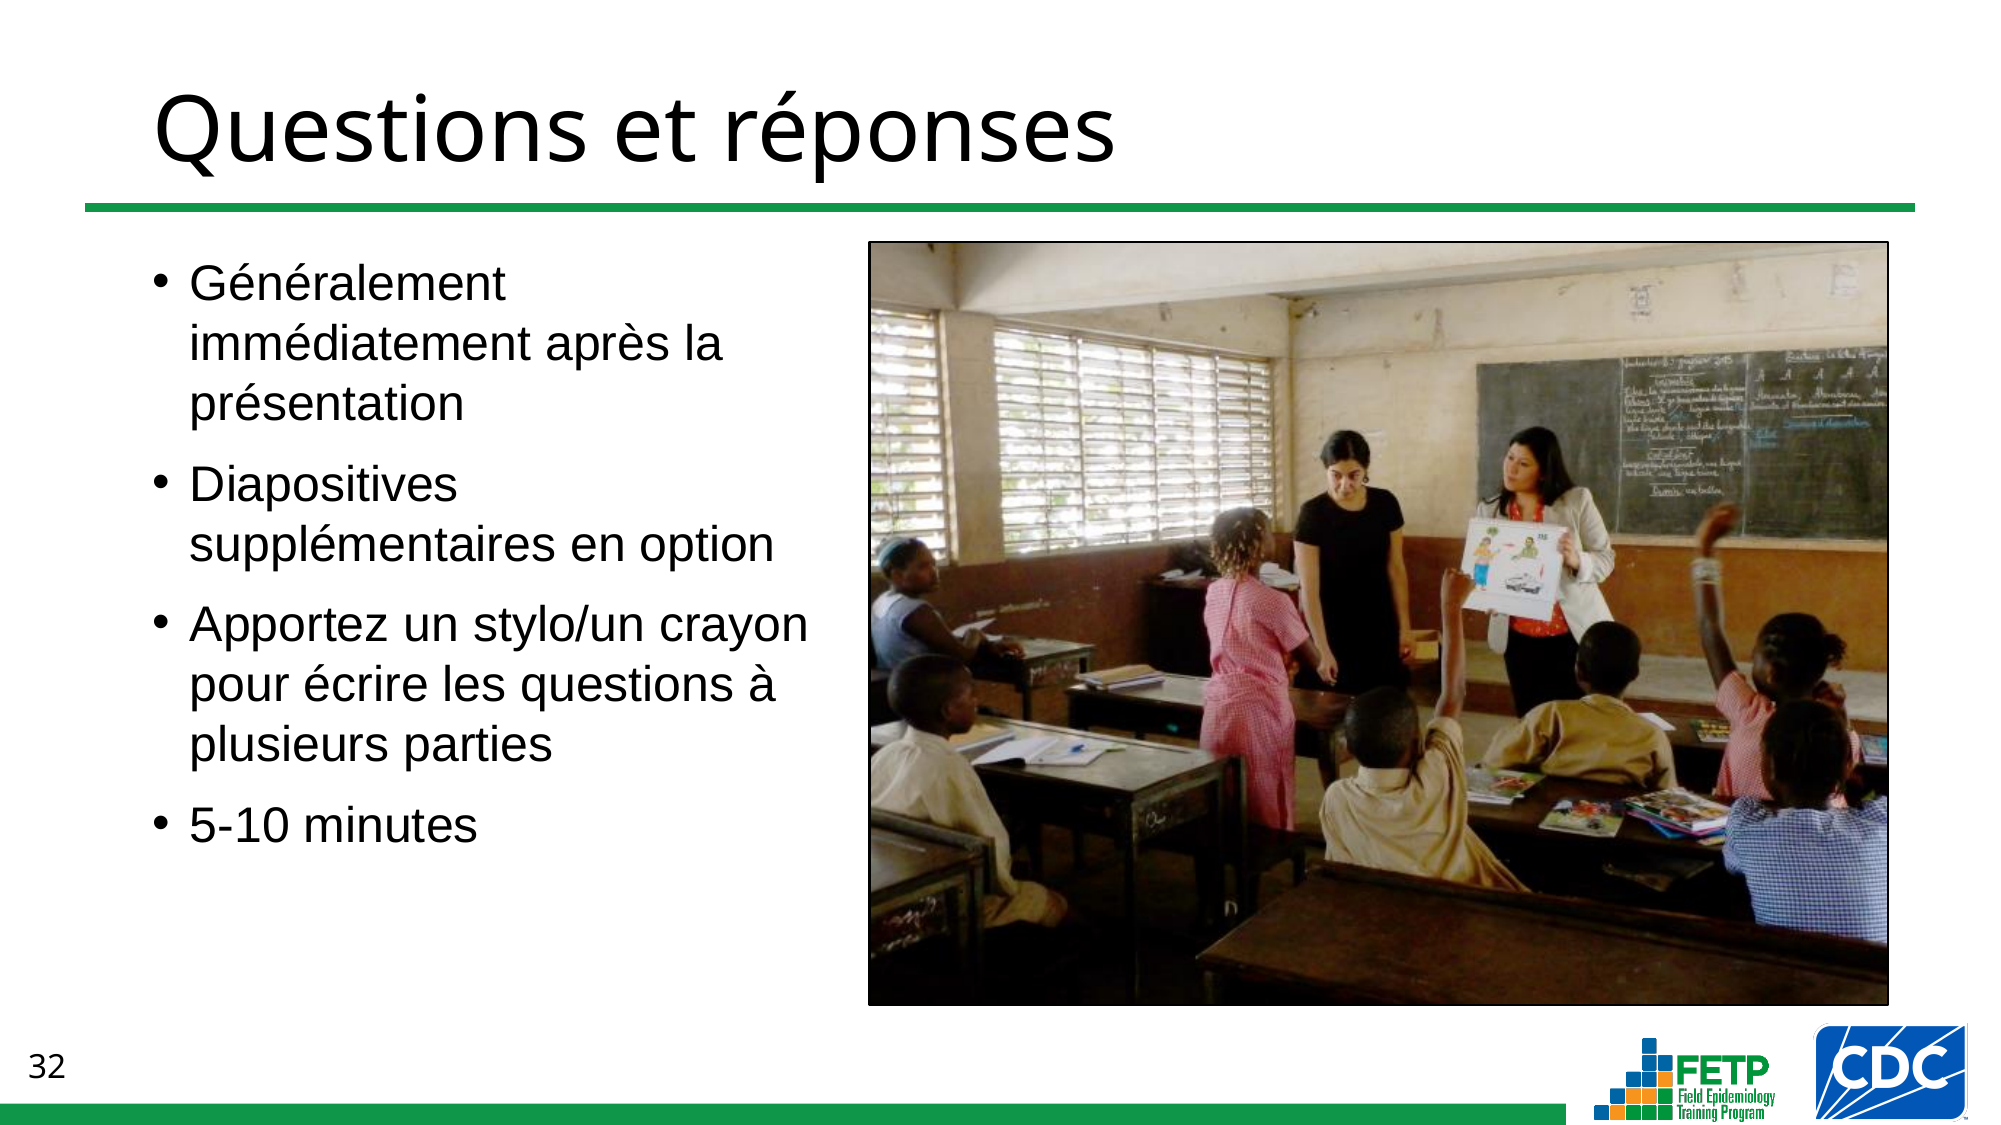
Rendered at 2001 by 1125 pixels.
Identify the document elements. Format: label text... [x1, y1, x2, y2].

title Questions et réponses [137, 75, 1863, 207]
list Généralement immédiatement après la présentation Diapositives supplémentaires en option Apportez un stylo/un crayon pour écrire les questions à plusieurs parties 5-10 minutes [137, 242, 845, 1004]
picture [1813, 1023, 1968, 1122]
picture [1594, 1038, 1775, 1122]
picture [870, 242, 1888, 1004]
